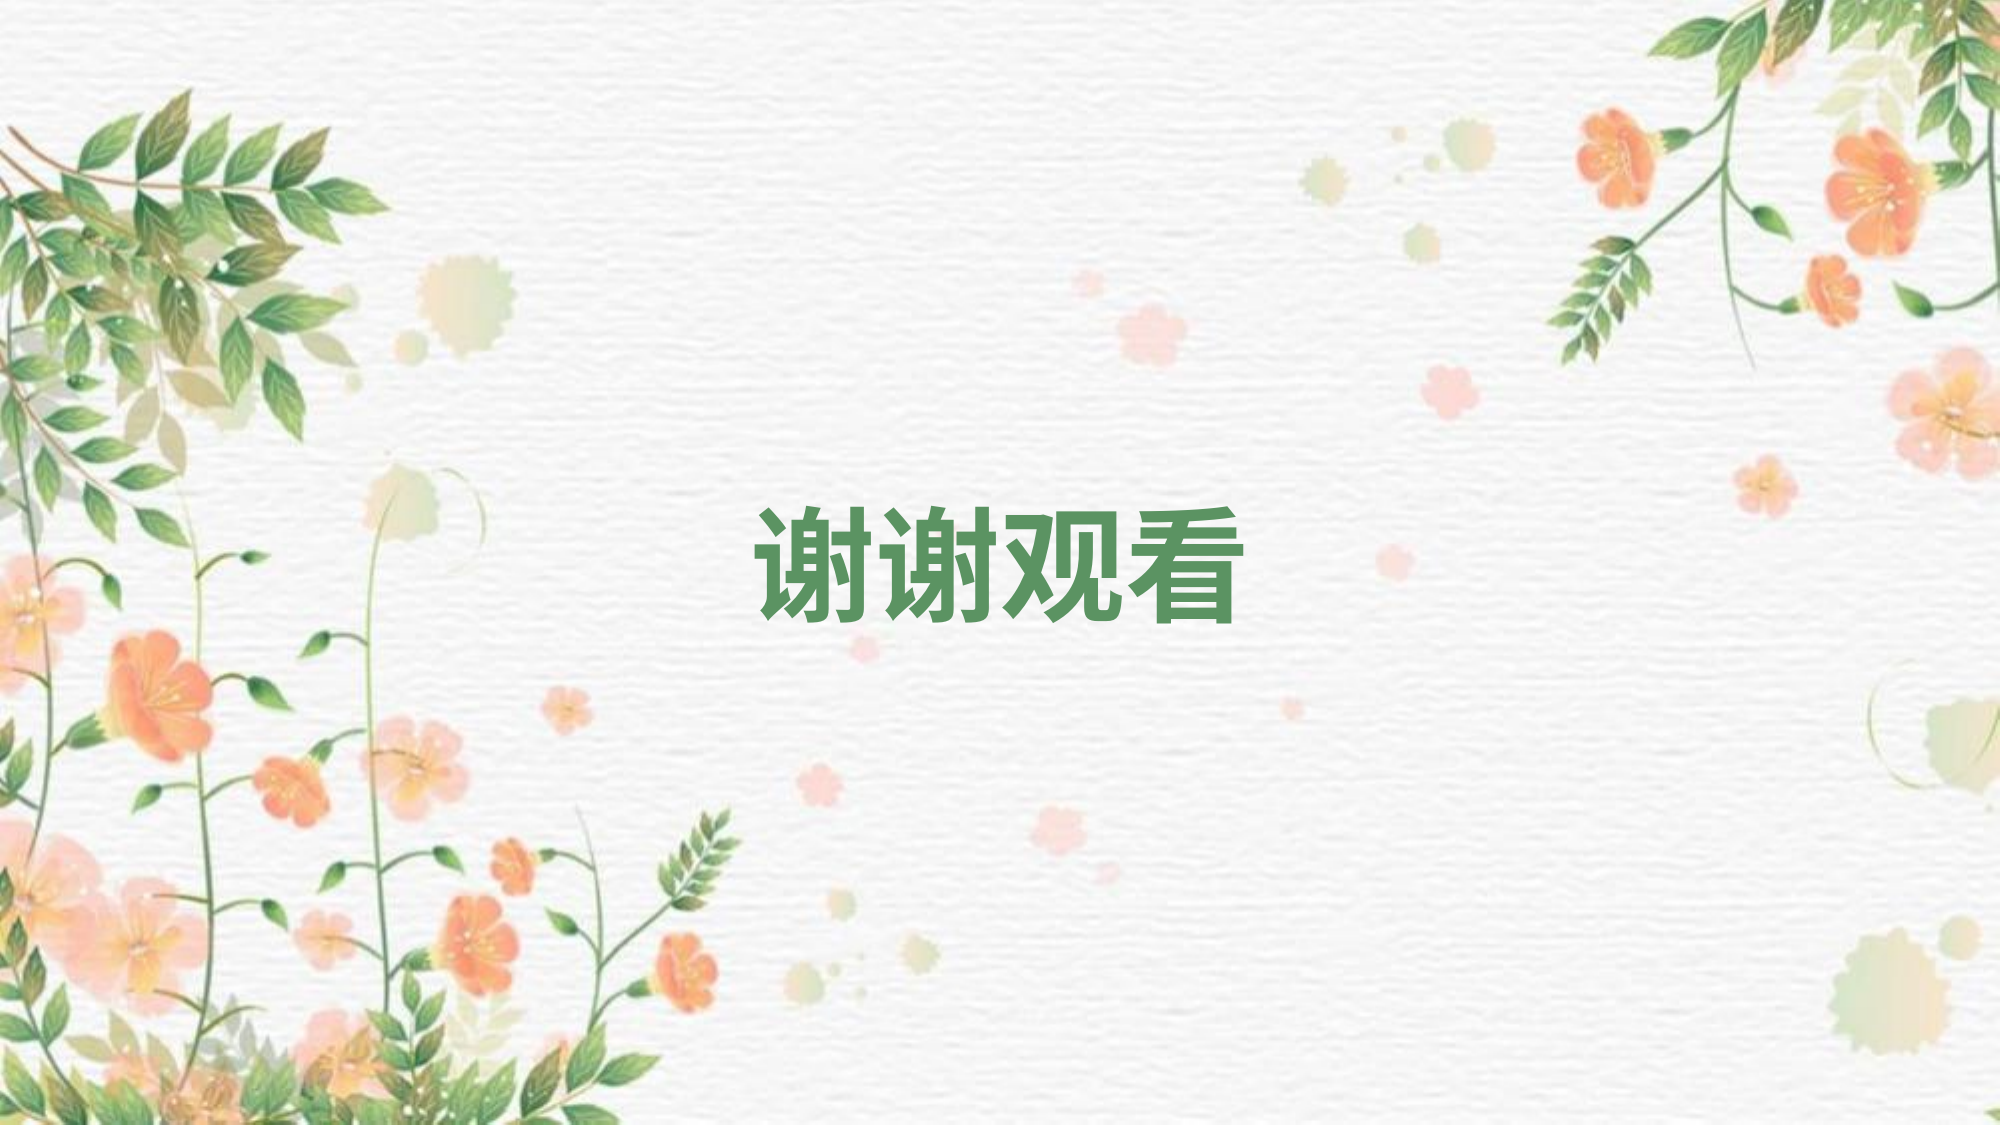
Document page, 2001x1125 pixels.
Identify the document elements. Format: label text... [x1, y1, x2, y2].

title 谢谢观看 [456, 433, 1544, 692]
picture [0, 0, 2000, 1125]
